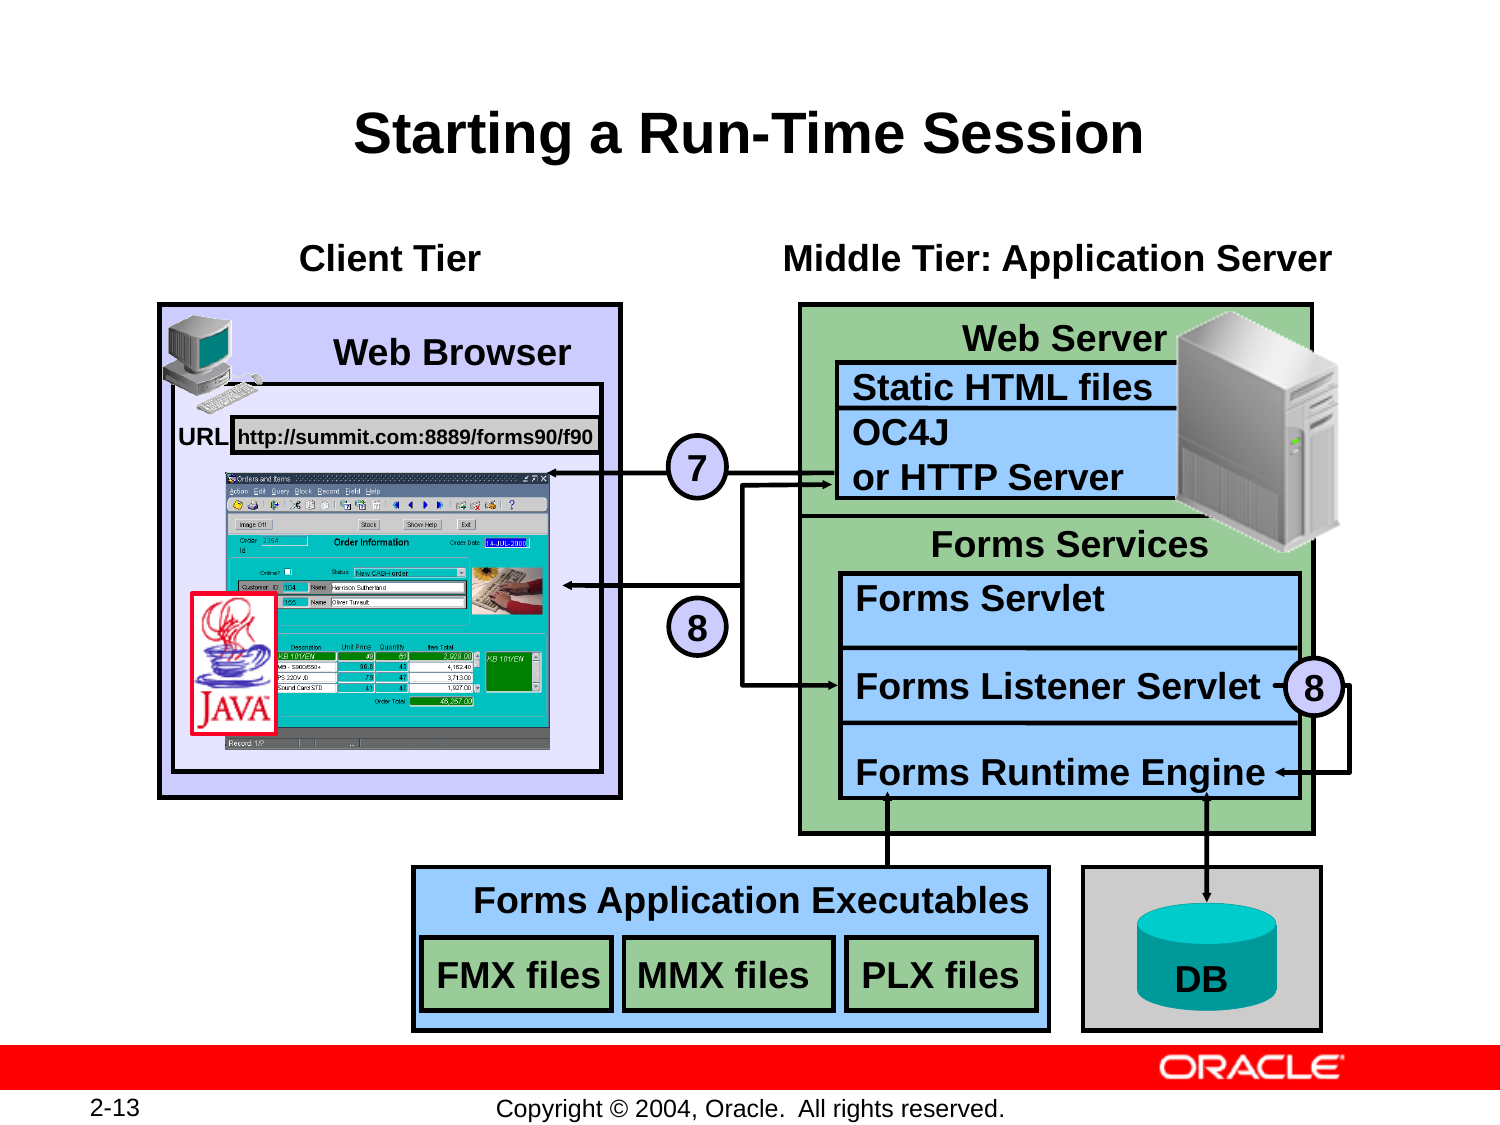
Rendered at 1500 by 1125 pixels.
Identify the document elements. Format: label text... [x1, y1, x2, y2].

text_box URL [162, 423, 262, 459]
text_box PLX files [846, 937, 1037, 1011]
text_box FMX files [421, 937, 612, 1011]
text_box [1137, 902, 1277, 1011]
text_box [888, 798, 1206, 834]
text_box [173, 474, 602, 772]
picture [1174, 310, 1345, 561]
text_box http://summit.com:8889/forms90/f90 [216, 416, 609, 457]
text_box [1202, 791, 1211, 901]
text_box [159, 304, 621, 472]
text_box Static HTML files OC4J or HTTP Server [836, 362, 1169, 408]
text_box Forms Services [915, 512, 1225, 573]
text_box Client Tier [283, 226, 497, 287]
text_box [548, 468, 668, 478]
text_box MMX files [623, 937, 834, 1011]
text_box [1274, 685, 1351, 777]
text_box [883, 791, 892, 867]
text_box [1082, 866, 1322, 1031]
text_box [173, 457, 602, 576]
text_box Forms Application Executables [457, 868, 1046, 929]
text_box Web Browser [294, 320, 611, 381]
text_box [266, 384, 602, 416]
text_box Web Server [946, 306, 1194, 362]
title Starting a Run-Time Session [149, 87, 1351, 232]
text_box [562, 581, 742, 590]
picture [174, 472, 551, 755]
text_box Middle Tier: Application Server [745, 226, 1371, 287]
text_box 8 [1285, 658, 1343, 716]
text_box [159, 421, 621, 798]
text_box 7 [668, 435, 727, 499]
picture [162, 315, 263, 416]
text_box Forms Servlet Forms Listener Servlet Forms Runtime Engine [840, 573, 1300, 722]
text_box [1207, 773, 1314, 834]
text_box 8 [668, 597, 727, 656]
text_box Static HTML files OC4J or HTTP Server [836, 409, 1169, 498]
text_box [1225, 568, 1314, 661]
text_box [799, 304, 1313, 516]
text_box [742, 480, 838, 690]
text_box Forms Servlet Forms Listener Servlet Forms Runtime Engine [840, 723, 1300, 798]
text_box [413, 867, 1049, 1031]
text_box [799, 516, 915, 834]
